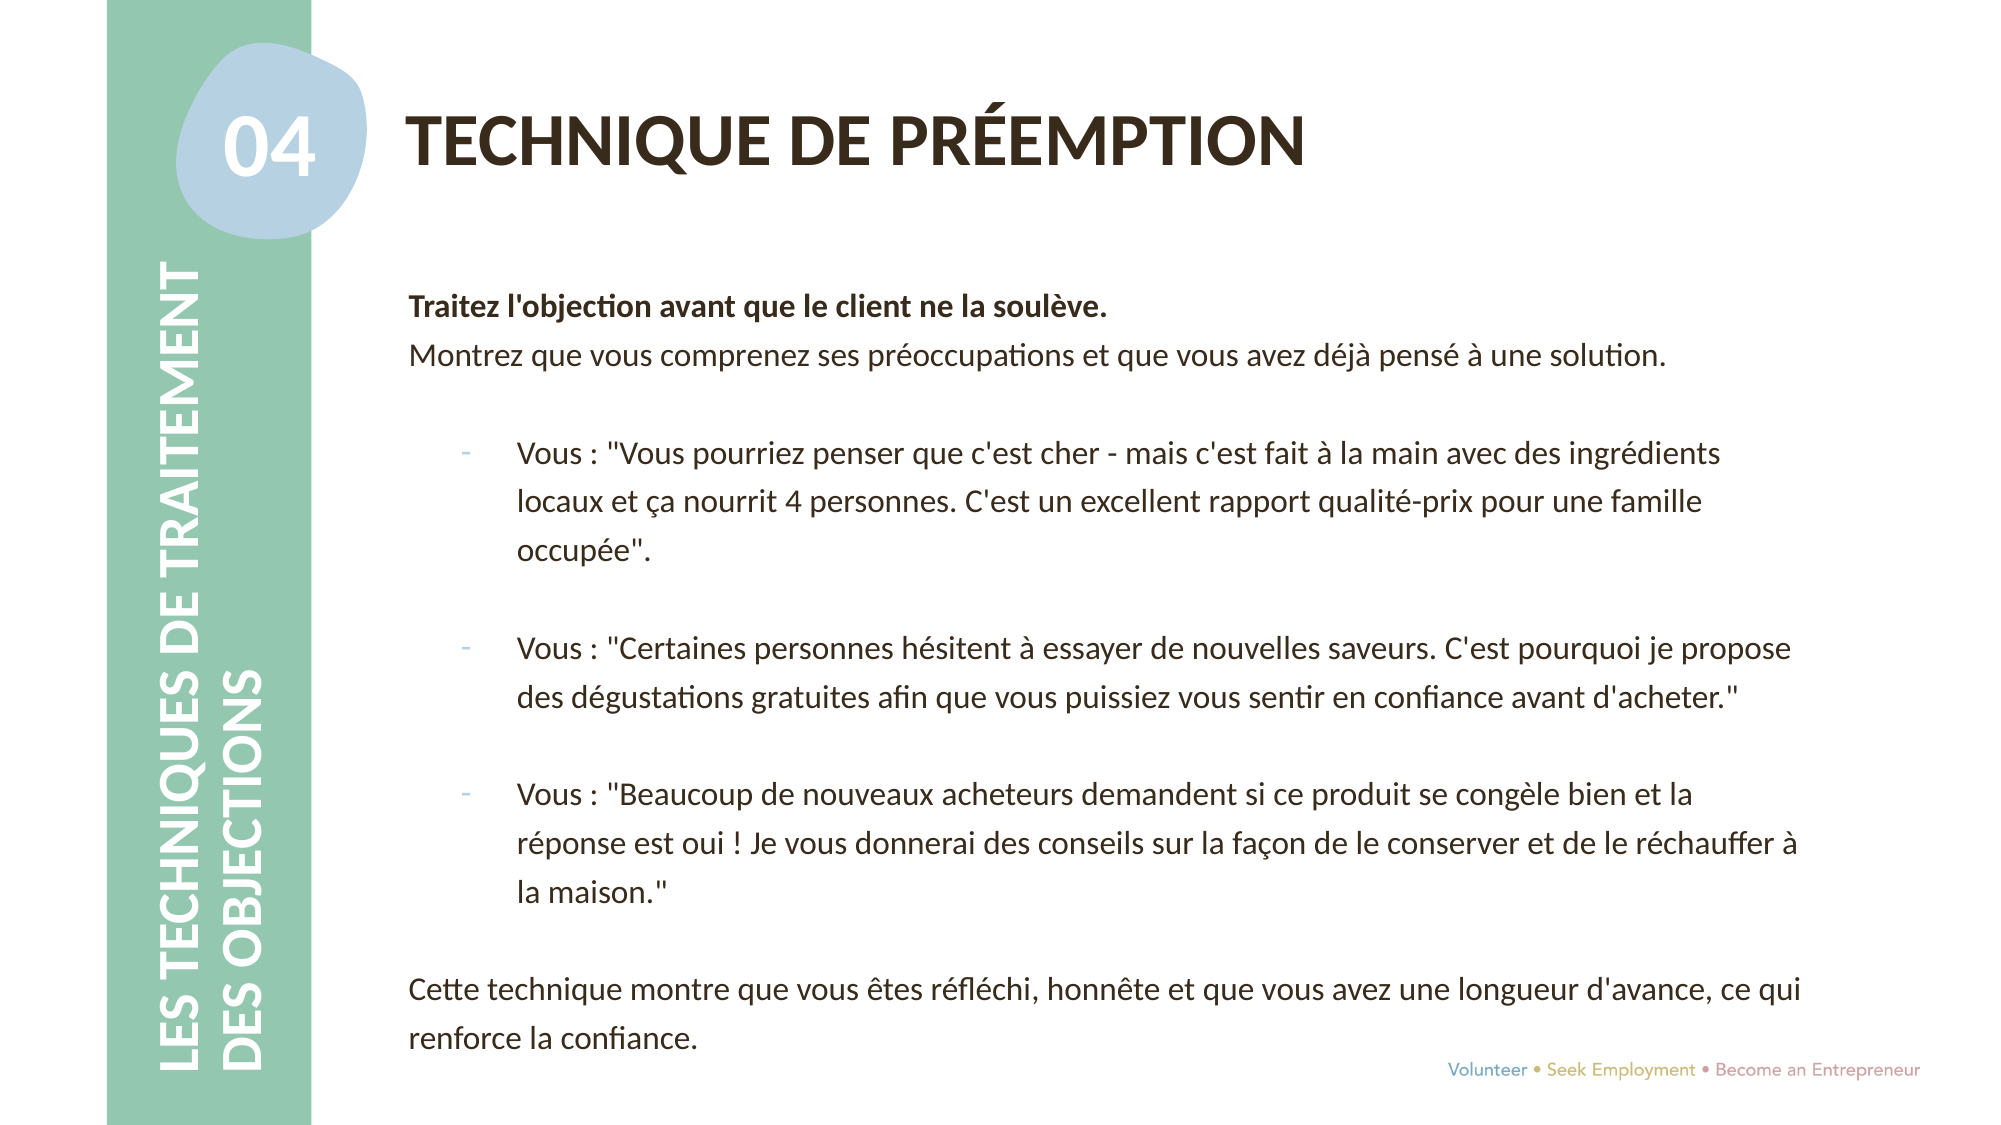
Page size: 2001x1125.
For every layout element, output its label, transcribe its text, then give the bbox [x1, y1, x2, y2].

text_box [106, 0, 312, 1125]
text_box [175, 42, 367, 297]
text_box LES TECHNIQUES DE TRAITEMENT DES OBJECTIONS [141, 239, 317, 1089]
list TECHNIQUE DE PRÉEMPTION [390, 94, 1697, 213]
list Traitez l'objection avant que le client ne la soulève. Montrez que vous comprenez ses préoccupations et que vous avez déjà pensé à une solution. Vous : "Vous pourriez penser que c'est cher - mais c'est fait à la main avec des ingrédients locaux et ça nourrit 4 personnes. C'est un excellent rapport qualité-prix pour une famille occupée". Vous : "Certaines personnes hésitent à essayer de nouvelles saveurs. C'est pourquoi je propose des dégustations gratuites afin que vous puissiez vous sentir en confiance avant d'acheter." Vous : "Beaucoup de nouveaux acheteurs demandent si ce produit se congèle bien et la réponse est oui ! Je vous donnerai des conseils sur la façon de le conserver et de le réchauffer à la maison." Cette technique montre que vous êtes réfléchi, honnête et que vous avez une longueur d'avance, ce qui renforce la confiance. [393, 268, 1821, 1081]
picture [1418, 1046, 1971, 1103]
